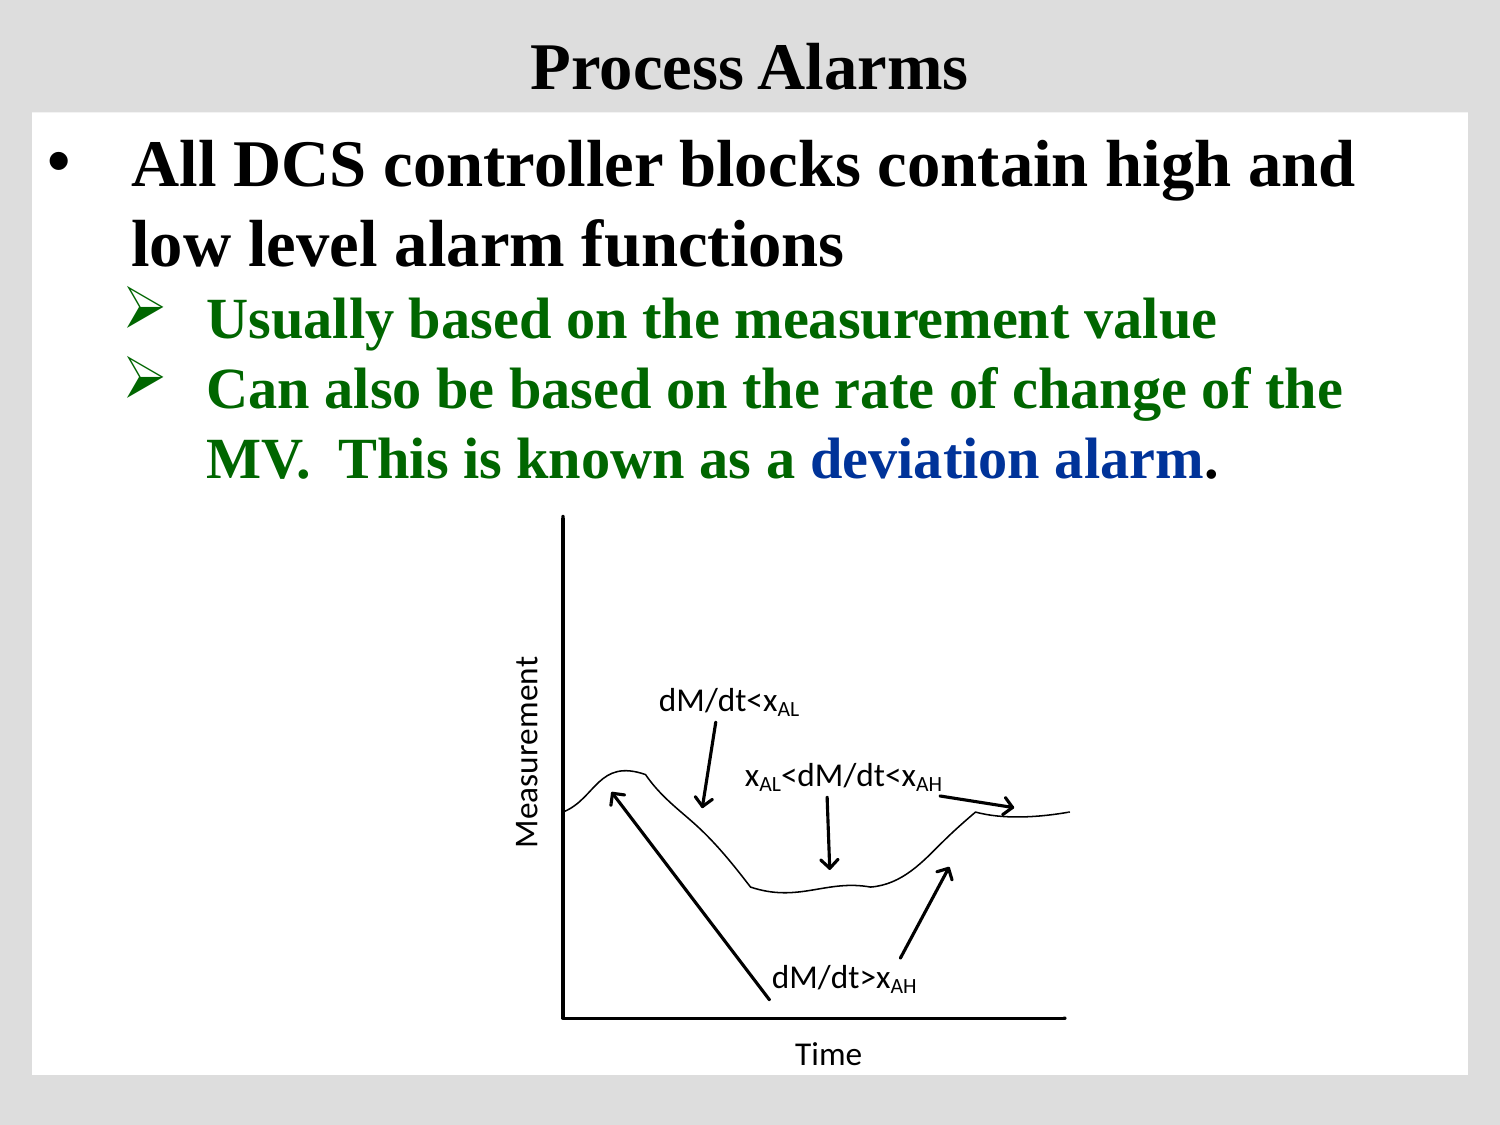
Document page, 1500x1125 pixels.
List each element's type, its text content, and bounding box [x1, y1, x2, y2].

picture [499, 512, 1073, 1078]
subtitle All DCS controller blocks contain high and low level alarm functions Usually based on the measurement value Can also be based on the rate of change of the MV. This is known as a deviation alarm. [32, 112, 1468, 1075]
title Process Alarms [43, 12, 1457, 112]
